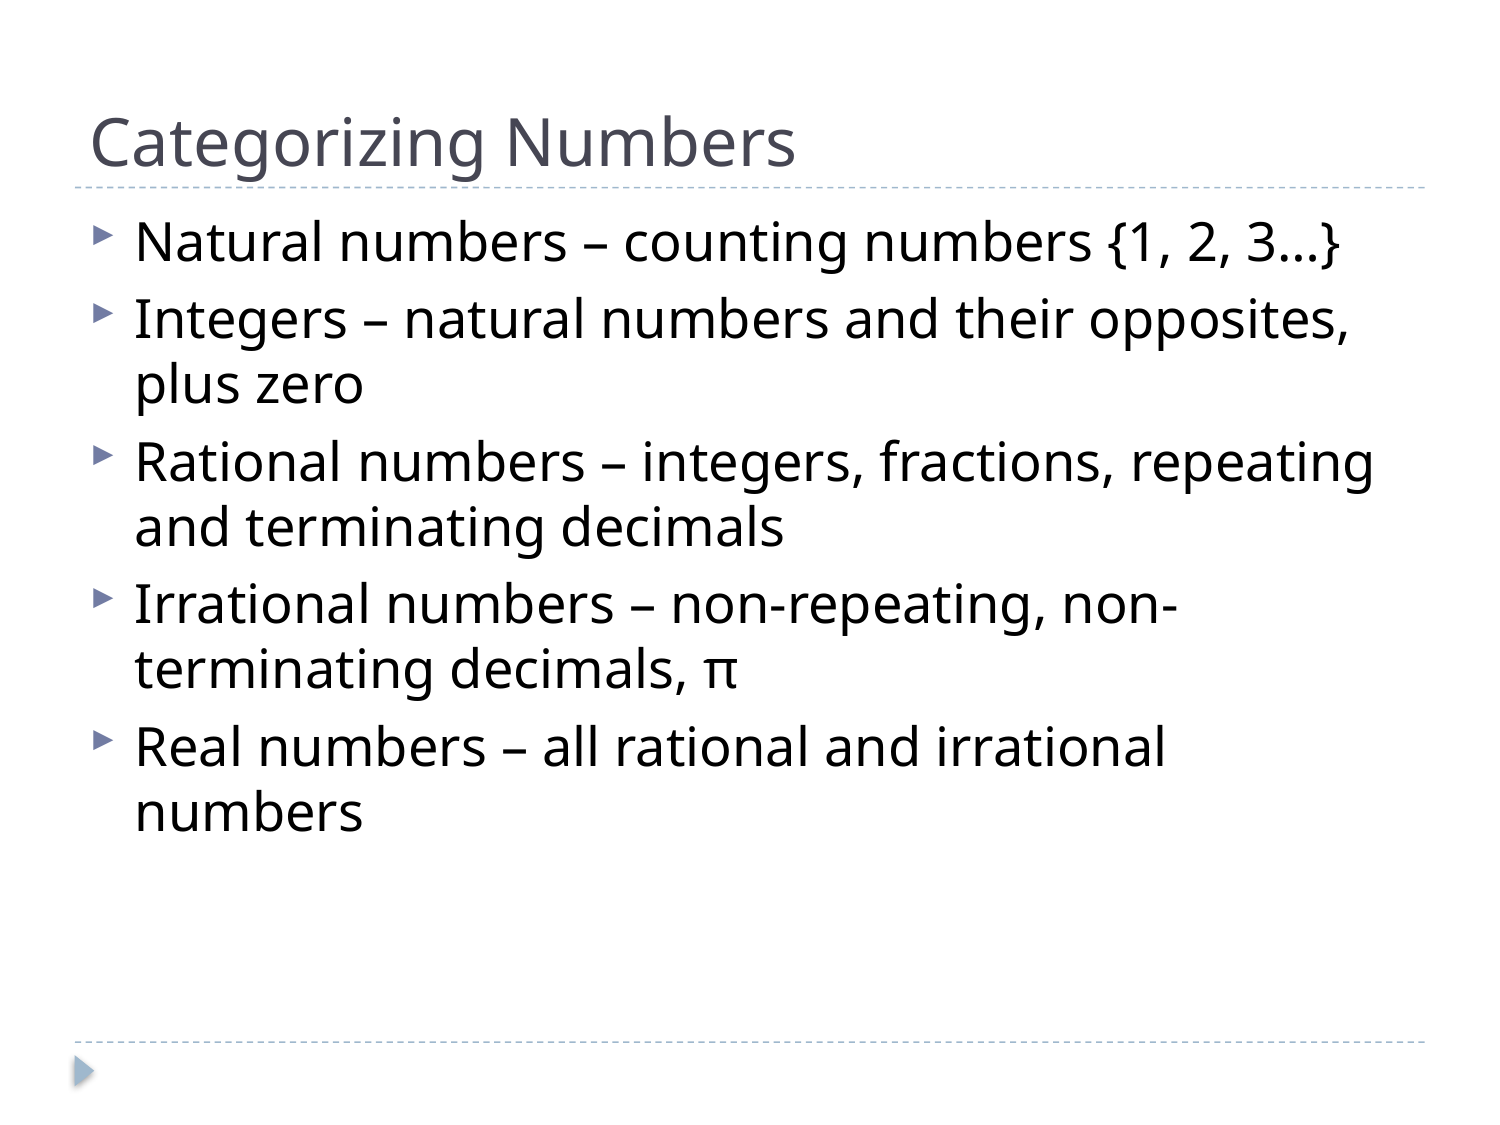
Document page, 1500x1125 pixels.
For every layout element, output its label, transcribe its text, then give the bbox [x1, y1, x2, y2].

title Categorizing Numbers [75, 24, 1425, 188]
list Natural numbers – counting numbers {1, 2, 3…} Integers – natural numbers and their opposites, plus zero Rational numbers – integers, fractions, repeating and terminating decimals Irrational numbers – non-repeating, non-terminating decimals, π Real numbers – all rational and irrational numbers [75, 200, 1425, 1010]
